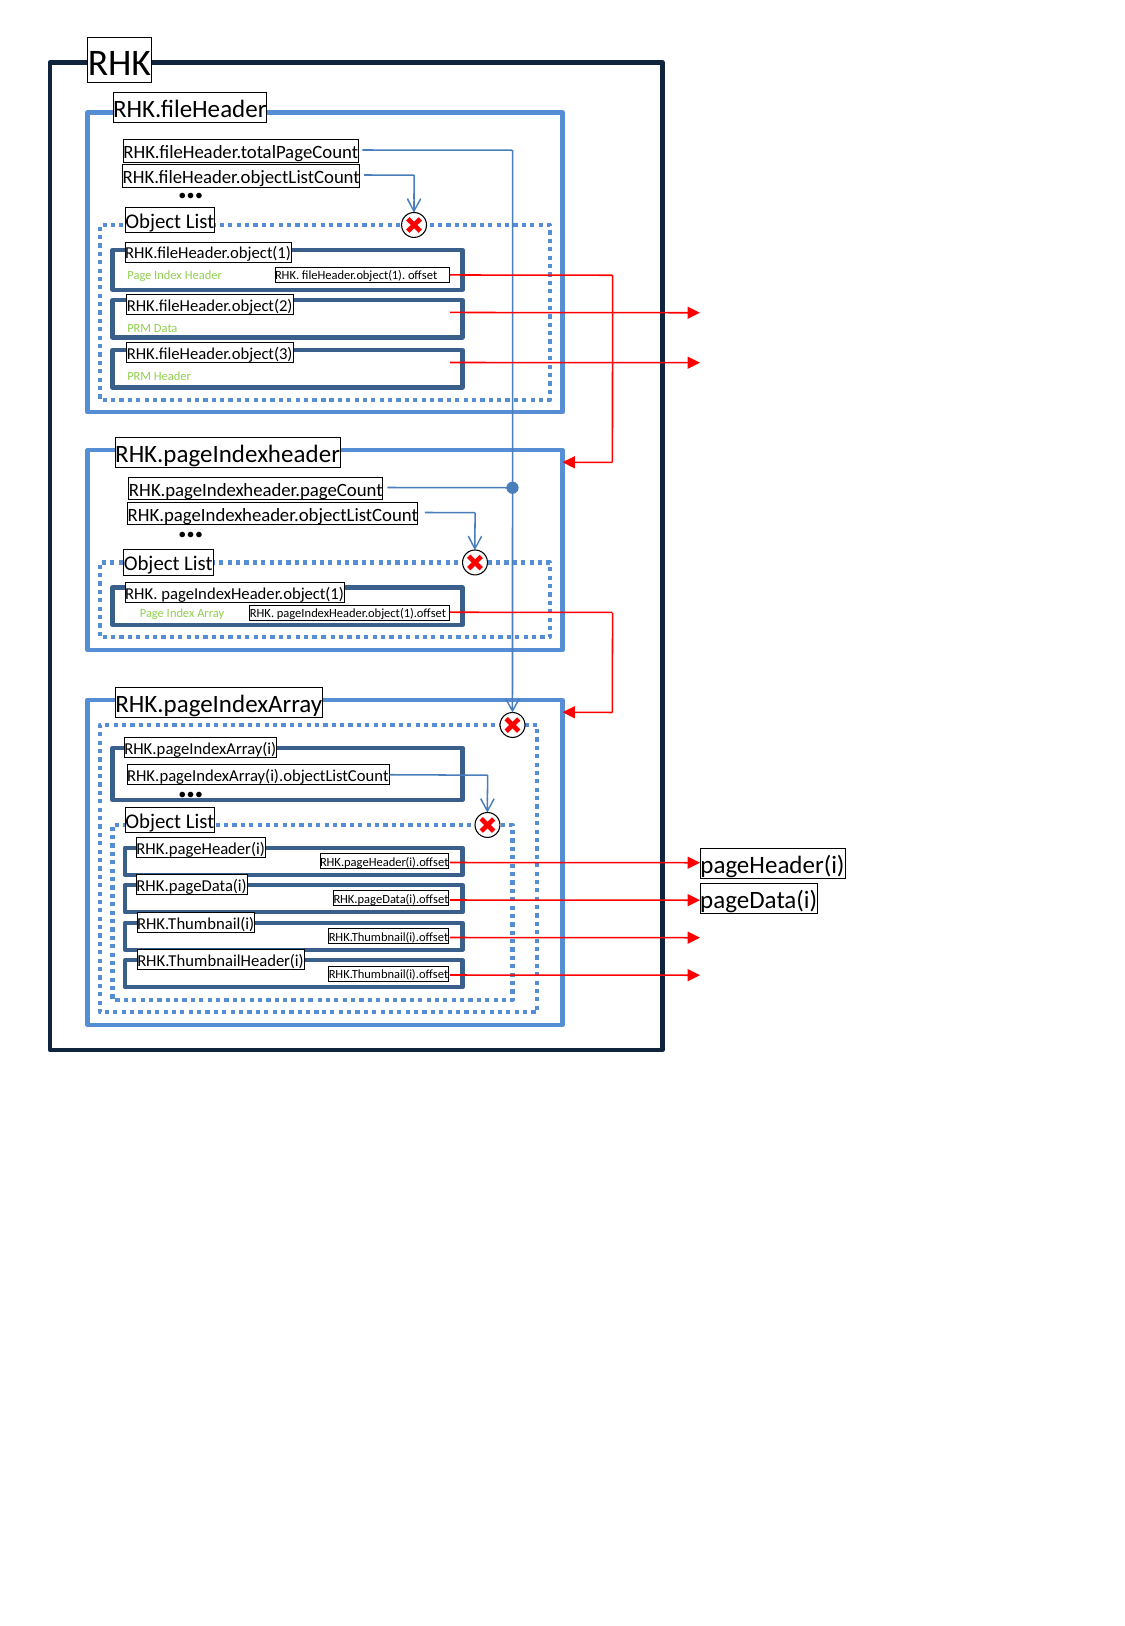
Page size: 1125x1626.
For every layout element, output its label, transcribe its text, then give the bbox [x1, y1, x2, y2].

text_box [110, 823, 515, 1002]
text_box [110, 248, 465, 292]
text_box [401, 212, 427, 238]
text_box RHK.Thumbnail(i).offset [328, 928, 449, 944]
text_box RHK.pageIndexheader [115, 437, 341, 468]
text_box pageHeader(i) [700, 848, 846, 879]
text_box RHK [87, 37, 152, 83]
text_box RHK. pageIndexHeader.object(1).offset [249, 605, 450, 621]
text_box RHK.fileHeader [113, 92, 267, 123]
text_box [85, 110, 565, 414]
text_box [514, 622, 552, 639]
text_box RHK.fileHeader.totalPageCount [123, 139, 359, 163]
text_box … [162, 753, 275, 804]
text_box [110, 298, 465, 340]
text_box RHK.fileHeader.objectListCount [122, 164, 162, 188]
text_box RHK.pageIndexheader.pageCount [128, 477, 383, 500]
text_box RHK. pageIndexHeader.object(1) [125, 582, 345, 603]
text_box RHK.pageIndexheader.objectListCount [127, 502, 162, 525]
text_box RHK.pageHeader(i).offset [320, 853, 449, 869]
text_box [499, 712, 526, 738]
text_box [98, 723, 539, 1014]
text_box RHK.fileHeader.objectListCount [275, 164, 360, 188]
text_box [110, 348, 465, 390]
text_box pageData(i) [700, 883, 818, 914]
text_box RHK.fileHeader.object(3) [126, 342, 294, 363]
text_box PRM Data [112, 312, 200, 338]
text_box RHK.pageData(i).offset [333, 890, 449, 906]
text_box RHK. fileHeader.object(1). offset [275, 267, 450, 283]
text_box Page Index Array [125, 597, 250, 623]
text_box RHK.fileHeader.object(2) [126, 294, 294, 315]
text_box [474, 812, 501, 838]
text_box Object List [123, 549, 214, 576]
text_box RHK.fileHeader.object(1) [125, 242, 292, 263]
text_box RHK.pageIndexArray(i).objectListCount [275, 764, 390, 785]
text_box RHK.Thumbnail(i).offset [328, 966, 449, 982]
text_box [85, 698, 565, 1027]
text_box [98, 560, 511, 639]
text_box RHK.pageIndexArray [115, 687, 323, 718]
text_box RHK.pageIndexheader.objectListCount [275, 502, 418, 525]
text_box Object List [125, 807, 215, 833]
text_box Page Index Header [112, 260, 250, 286]
text_box [514, 560, 552, 610]
text_box Object List [125, 207, 215, 233]
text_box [462, 549, 488, 576]
text_box … [162, 153, 275, 204]
text_box [110, 585, 465, 627]
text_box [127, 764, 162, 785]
text_box … [162, 492, 275, 543]
text_box PRM Header [112, 360, 213, 386]
text_box [48, 60, 665, 1052]
